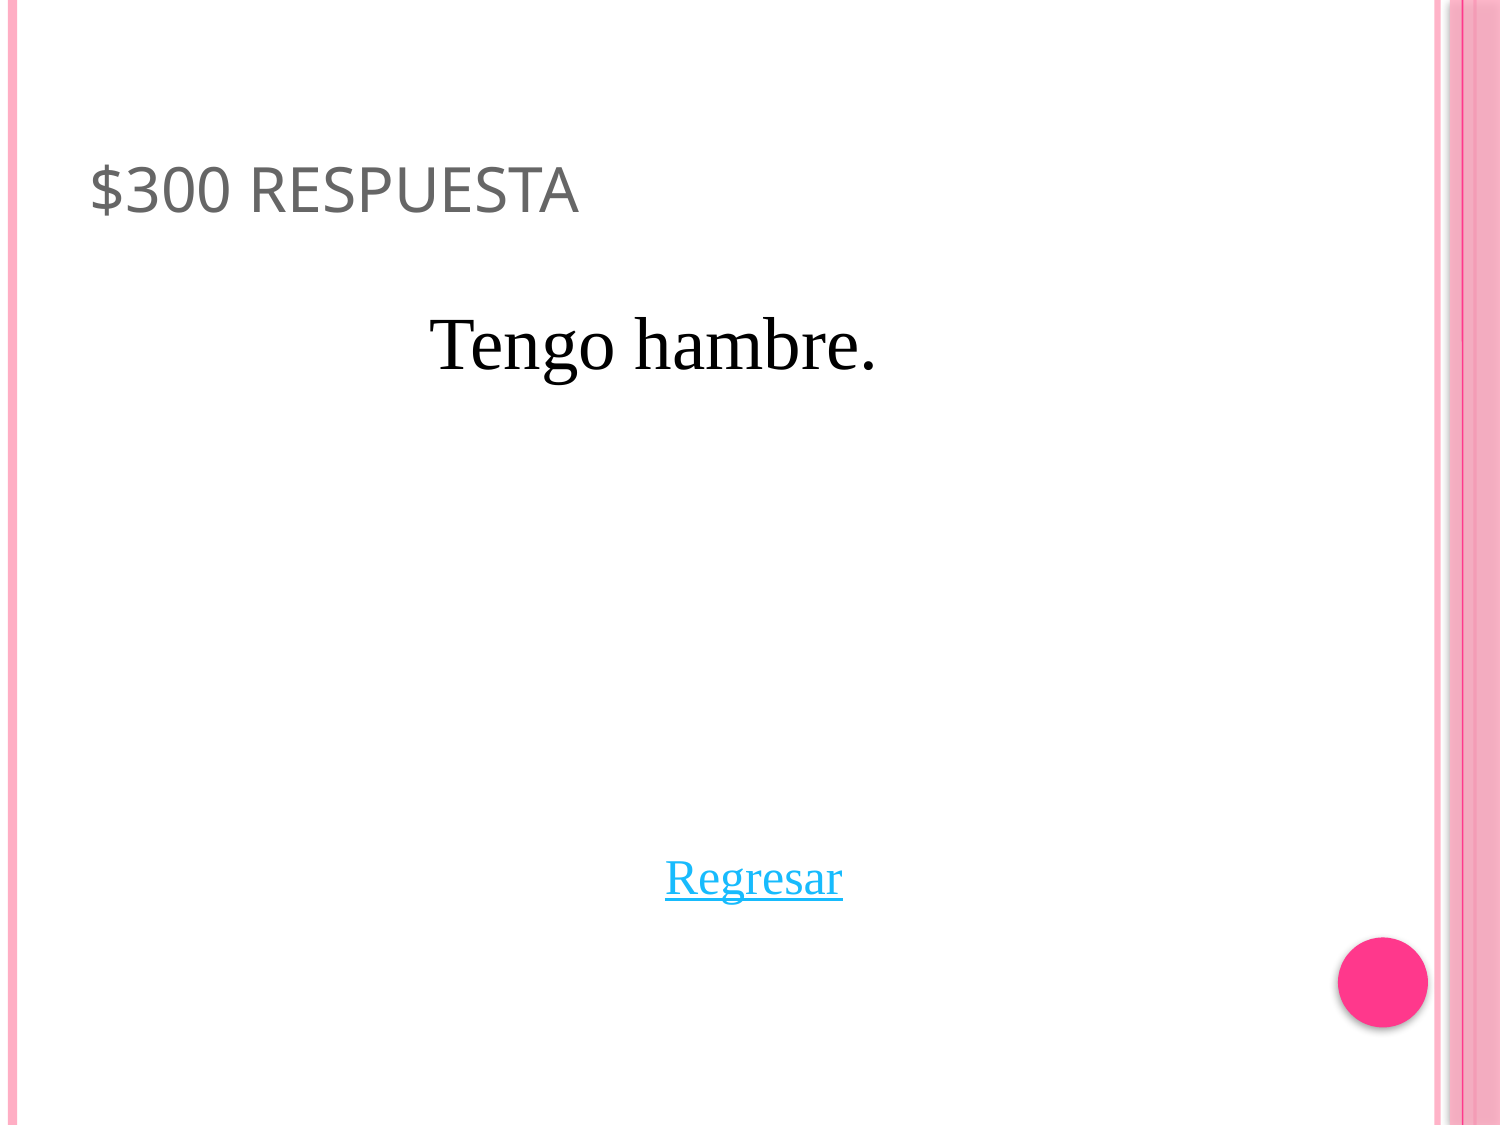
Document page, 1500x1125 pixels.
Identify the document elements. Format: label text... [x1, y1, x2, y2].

title $300 Respuesta [75, 45, 1300, 233]
text_box Regresar [649, 837, 863, 913]
text_box Tengo hambre. [415, 287, 894, 393]
